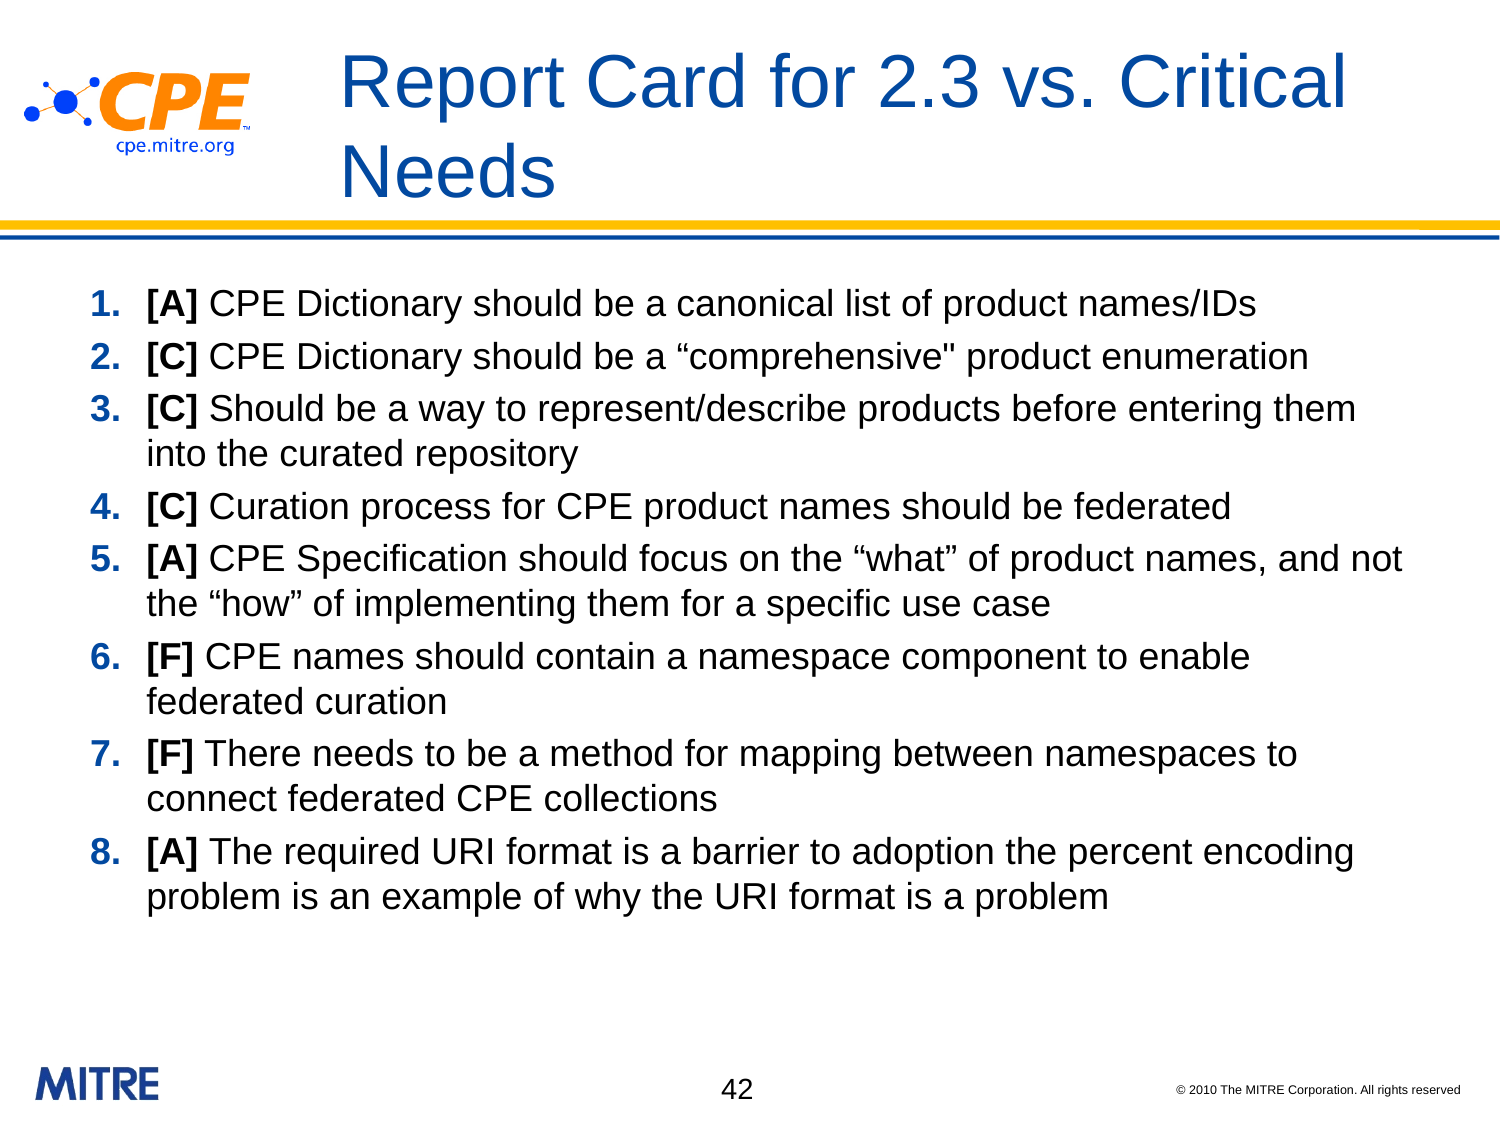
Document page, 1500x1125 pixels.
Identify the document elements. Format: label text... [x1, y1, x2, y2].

title Report Card for 2.3 vs. Critical Needs [324, 44, 1438, 201]
slide_number 42 [562, 1062, 913, 1113]
picture [24, 72, 250, 156]
list [A] CPE Dictionary should be a canonical list of product names/IDs [C] CPE Dictionary should be a “comprehensive" product enumeration [C] Should be a way to represent/describe products before entering them into the curated repository [C] Curation process for CPE product names should be federated [A] CPE Specification should focus on the “what” of product names, and not the “how” of implementing them for a specific use case [F] CPE names should contain a namespace component to enable federated curation [F] There needs to be a method for mapping between namespaces to connect federated CPE collections [A] The required URI format is a barrier to adoption the percent encoding problem is an example of why the URI format is a problem [74, 271, 1426, 990]
picture [30, 1064, 163, 1106]
